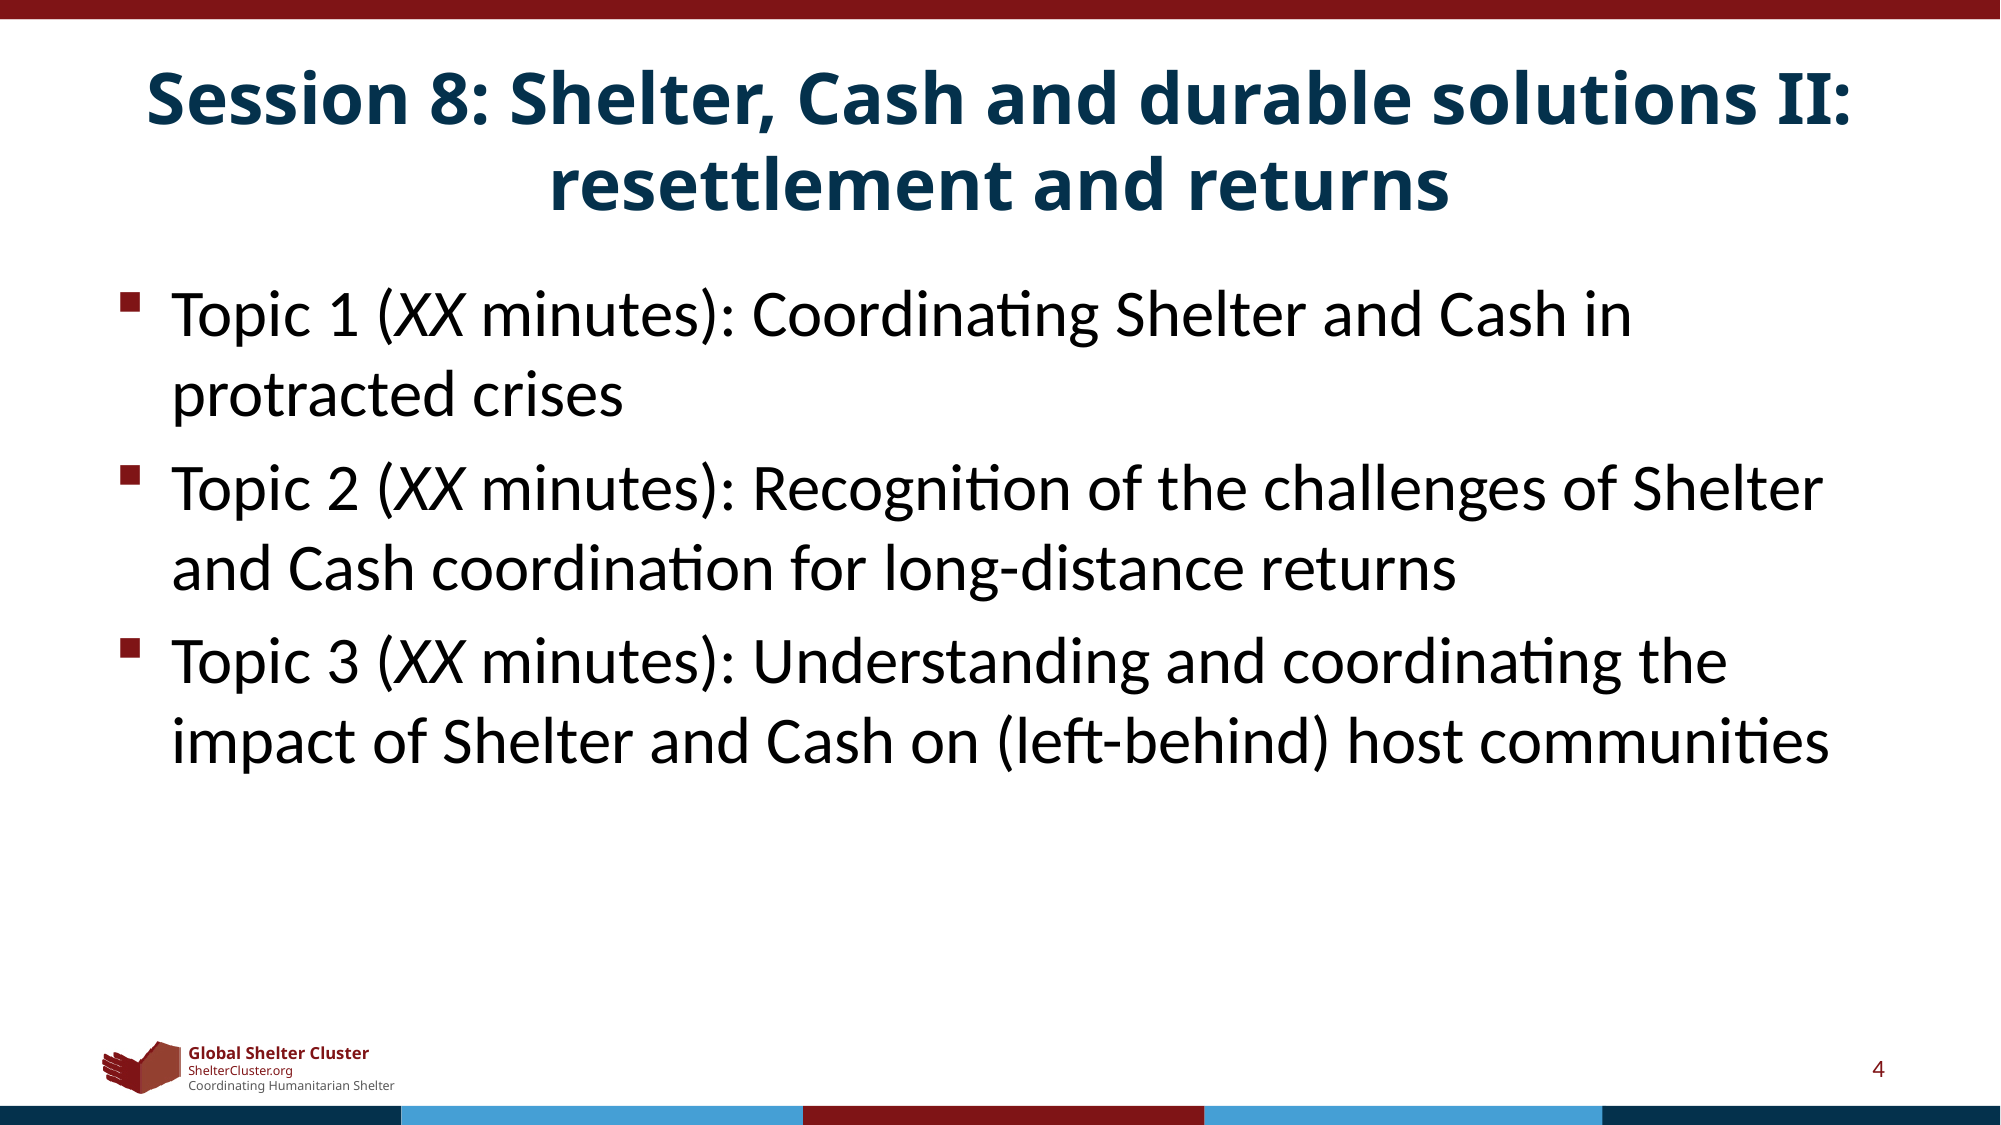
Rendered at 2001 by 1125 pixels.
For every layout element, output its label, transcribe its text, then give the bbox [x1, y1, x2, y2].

slide_number 4 [1433, 1037, 1900, 1098]
list Topic 1 (XX minutes): Coordinating Shelter and Cash in protracted crises Topic 2 (XX minutes): Recognition of the challenges of Shelter and Cash coordination for long-distance returns Topic 3 (XX minutes): Understanding and coordinating the impact of Shelter and Cash on (left-behind) host communities [99, 262, 1900, 1005]
title Session 8: Shelter, Cash and durable solutions II: resettlement and returns [99, 45, 1900, 233]
picture [102, 1041, 181, 1094]
